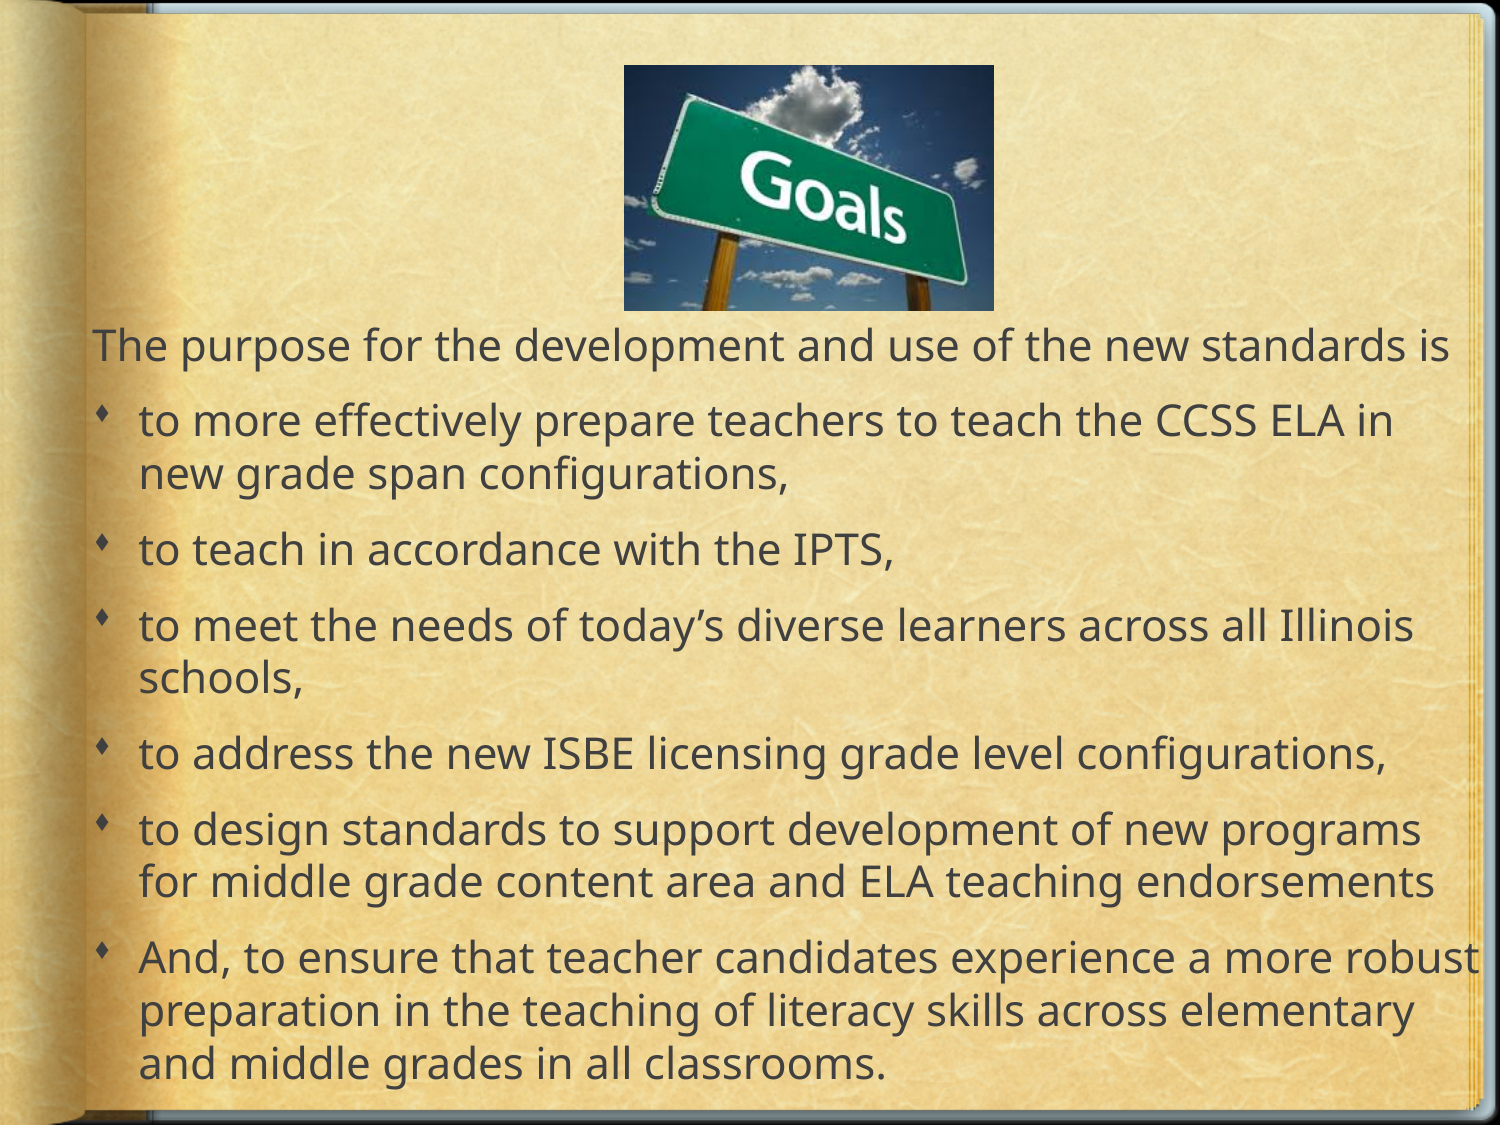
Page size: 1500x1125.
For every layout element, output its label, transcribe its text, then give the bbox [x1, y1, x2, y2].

list The purpose for the development and use of the new standards is to more effectively prepare teachers to teach the CCSS ELA in new grade span configurations, to teach in accordance with the IPTS, to meet the needs of today’s diverse learners across all Illinois schools, to address the new ISBE licensing grade level configurations, to design standards to support development of new programs for middle grade content area and ELA teaching endorsements And, to ensure that teacher candidates experience a more robust preparation in the teaching of literacy skills across elementary and middle grades in all classrooms. [77, 197, 1500, 1125]
picture [0, 0, 1500, 1125]
